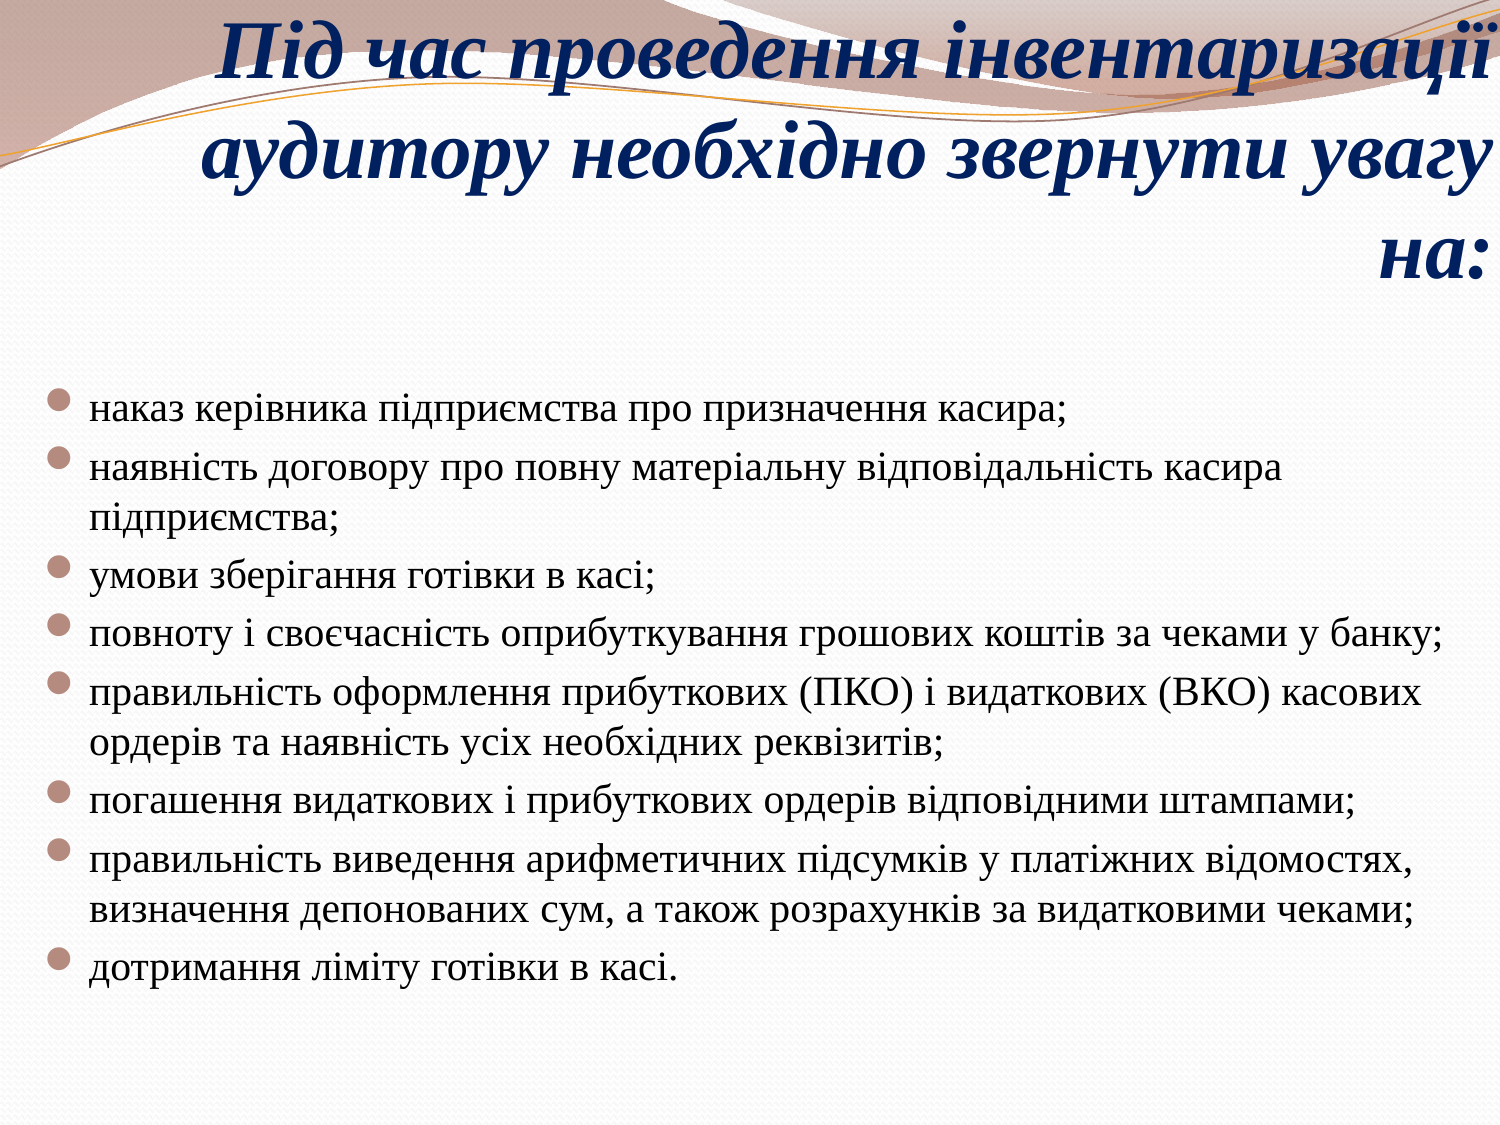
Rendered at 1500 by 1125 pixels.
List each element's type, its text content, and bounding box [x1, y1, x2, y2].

title Під час проведення інвентаризації аудитору необхідно звернути увагу на: [144, 0, 1495, 296]
list наказ керівника підприємства про призначення касира; наявність договору про повну матеріальну відповідальність касира підприємства; умови зберігання готівки в касі; повноту і своєчасність оприбуткування грошових коштів за чеками у банку; правильність оформлення прибуткових (ПКО) і видаткових (ВКО) касових ордерів та наявність усіх необхідних реквізитів; погашення видаткових і прибуткових ордерів відповідними штампами; правильність виведення арифметичних підсумків у платіжних відомостях, визначення депонованих сум, а також розрахунків за видатковими чеками; дотримання ліміту готівки в касі. [29, 314, 1461, 1035]
